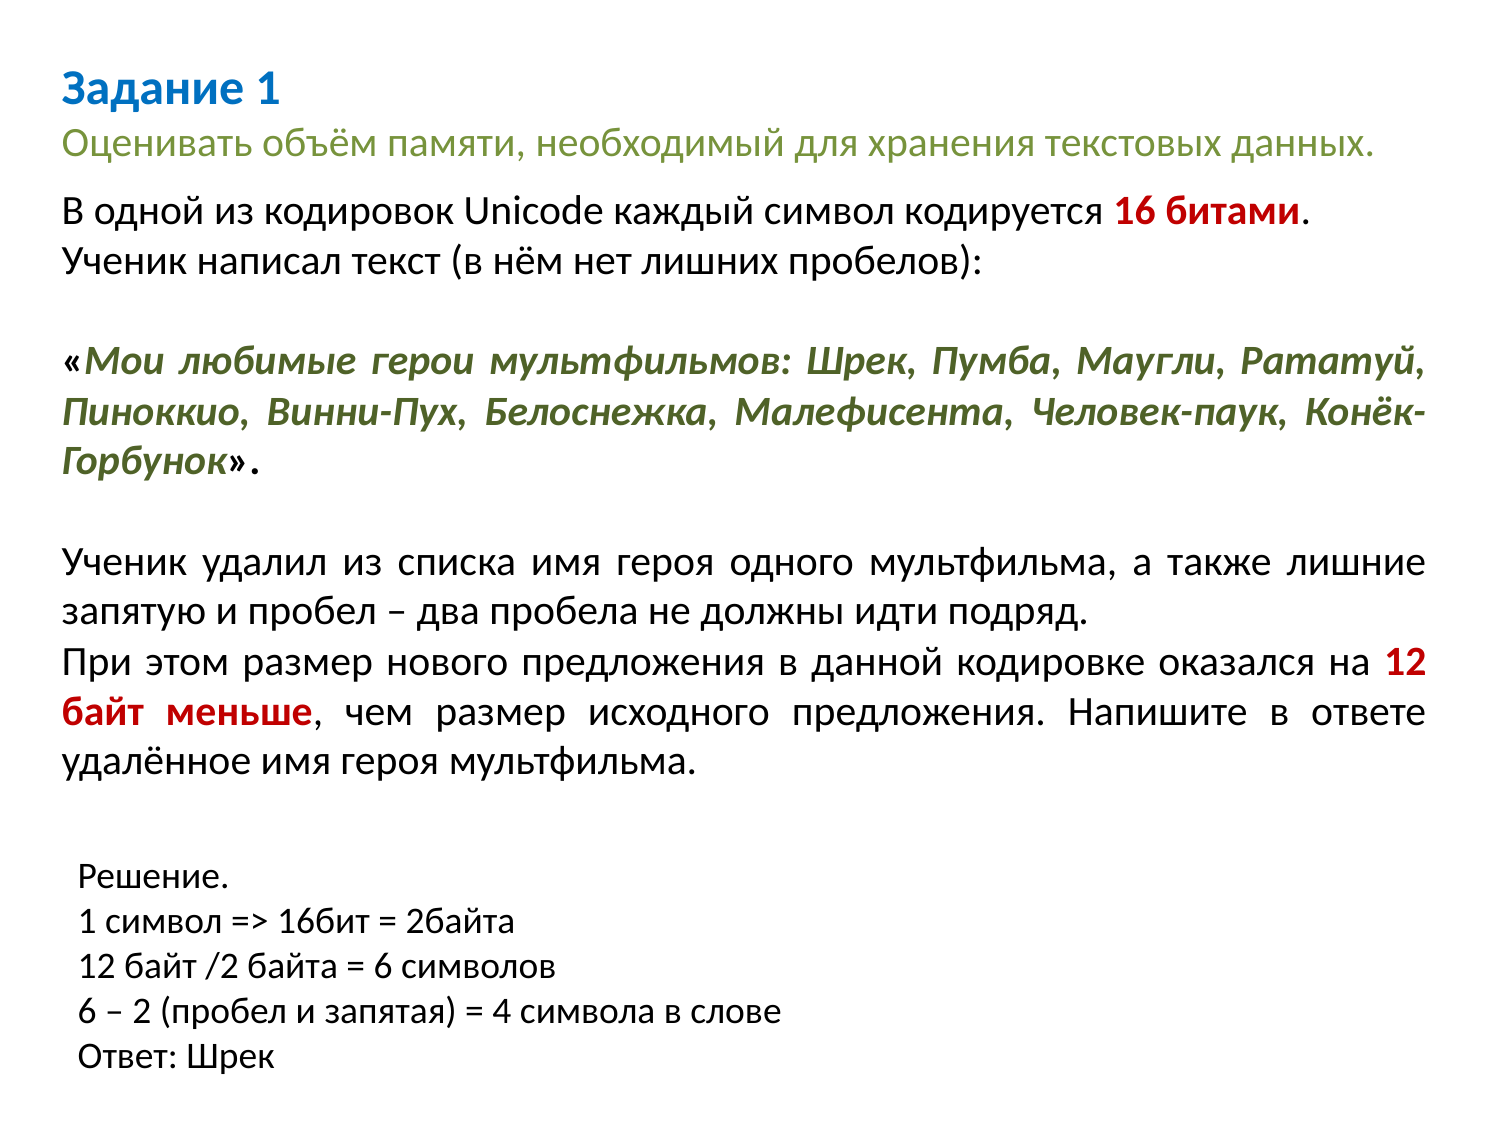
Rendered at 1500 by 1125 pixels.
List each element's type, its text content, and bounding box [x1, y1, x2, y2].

text_box Решение. 1 символ => 16бит = 2байта 12 байт /2 байта = 6 символов 6 – 2 (пробел и запятая) = 4 символа в слове Ответ: Шрек [62, 843, 798, 1084]
text_box В одной из кодировок Unicode каждый символ кодируется 16 битами. Ученик написал текст (в нём нет лишних пробелов): «Мои любимые герои мультфильмов: Шрек, Пумба, Маугли, Рататуй, Пиноккио, Винни-Пух, Белоснежка, Малефисента, Человек-паук, Конёк-Горбунок». Ученик удалил из списка имя героя одного мультфильма, а также лишние запятую и пробел – два пробела не должны идти подряд. При этом размер нового предложения в данной кодировке оказался на 12 байт меньше, чем размер исходного предложения. Напишите в ответе удалённое имя героя мультфильма. [46, 175, 1442, 791]
text_box Задание 1 Оценивать объём памяти, необходимый для хранения текстовых данных. [46, 46, 1442, 172]
